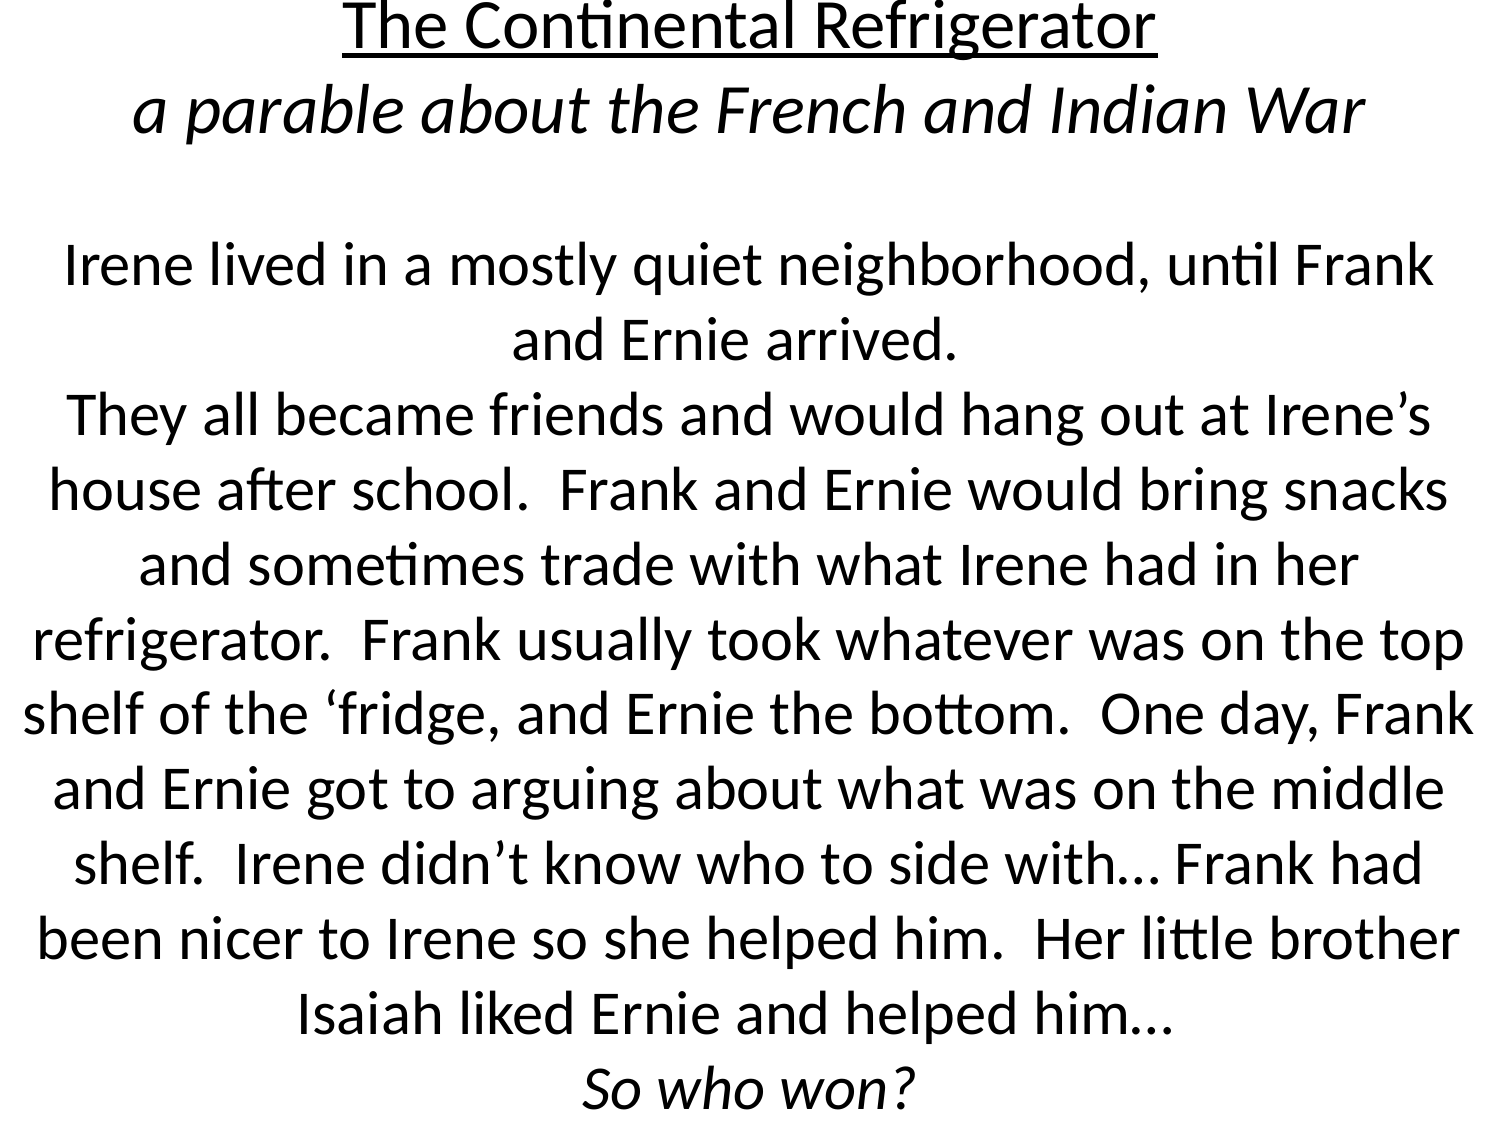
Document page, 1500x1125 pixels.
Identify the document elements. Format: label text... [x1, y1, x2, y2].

title The Continental Refrigerator a parable about the French and Indian War Irene lived in a mostly quiet neighborhood, until Frank and Ernie arrived. They all became friends and would hang out at Irene’s house after school. Frank and Ernie would bring snacks and sometimes trade with what Irene had in her refrigerator. Frank usually took whatever was on the top shelf of the ‘fridge, and Ernie the bottom. One day, Frank and Ernie got to arguing about what was on the middle shelf. Irene didn’t know who to side with… Frank had been nicer to Irene so she helped him. Her little brother Isaiah liked Ernie and helped him… So who won? [0, 24, 1500, 1125]
